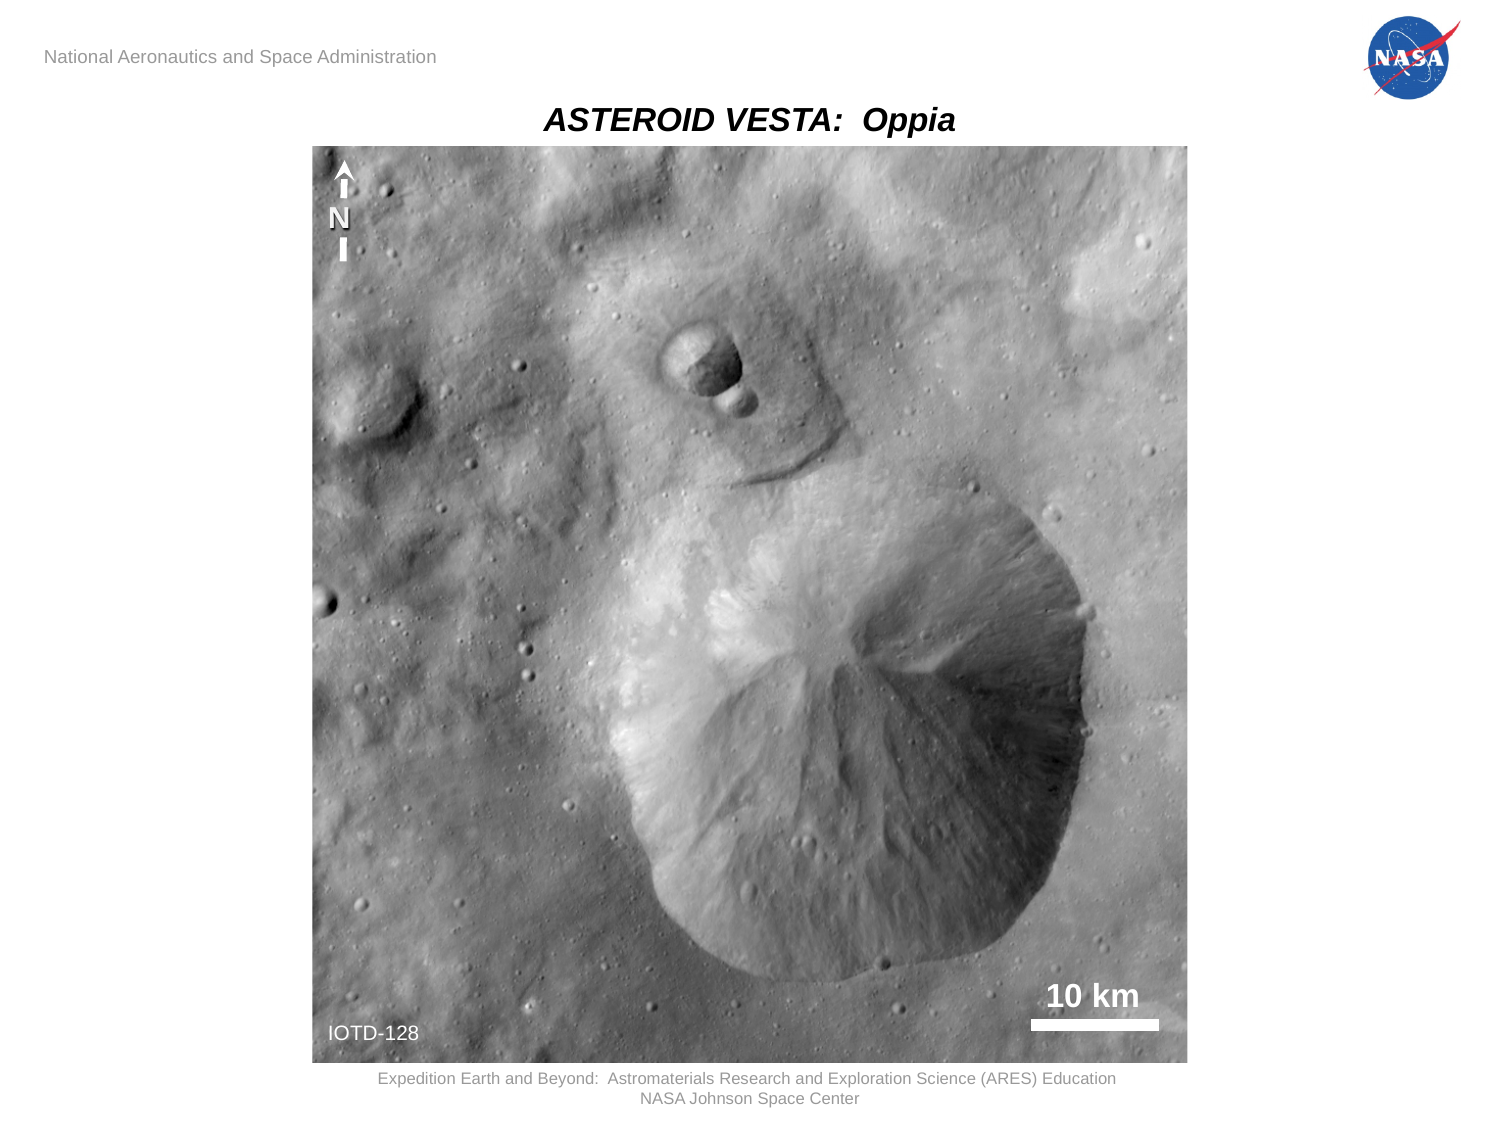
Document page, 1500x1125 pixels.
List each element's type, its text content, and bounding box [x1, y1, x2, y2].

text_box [312, 162, 369, 276]
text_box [1030, 966, 1159, 1026]
picture [312, 146, 1188, 1063]
text_box ASTEROID VESTA: Oppia [381, 91, 1119, 145]
picture [1362, 15, 1461, 100]
